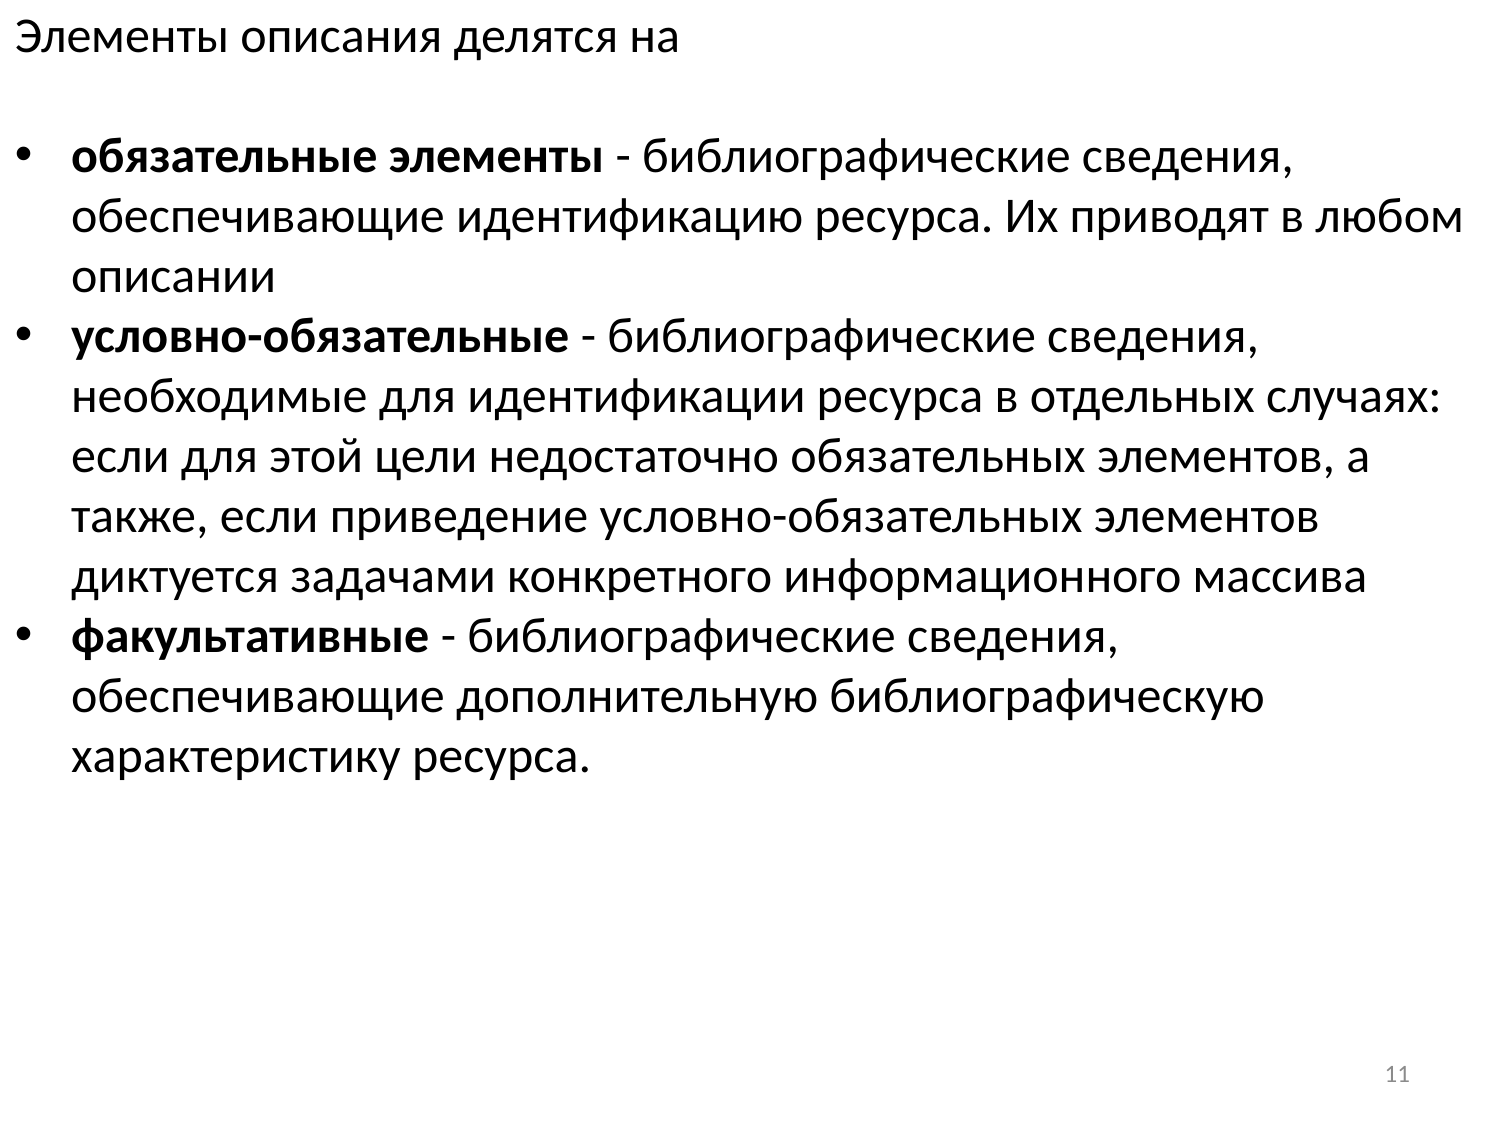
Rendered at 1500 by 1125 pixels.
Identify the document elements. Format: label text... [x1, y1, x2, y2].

text_box Элементы описания делятся на обязательные элементы - библиографические сведения, обеспечивающие идентификацию ресурса. Их приводят в любом описании условно-обязательные - библиографические сведения, необходимые для идентификации ресурса в отдельных случаях: если для этой цели недостаточно обязательных элементов, а также, если приведение условно-обязательных элементов диктуется задачами конкретного информационного массива факультативные - библиографические сведения, обеспечивающие дополнительную библиографическую характеристику ресурса. [0, 0, 1483, 851]
slide_number 11 [1074, 1042, 1425, 1103]
